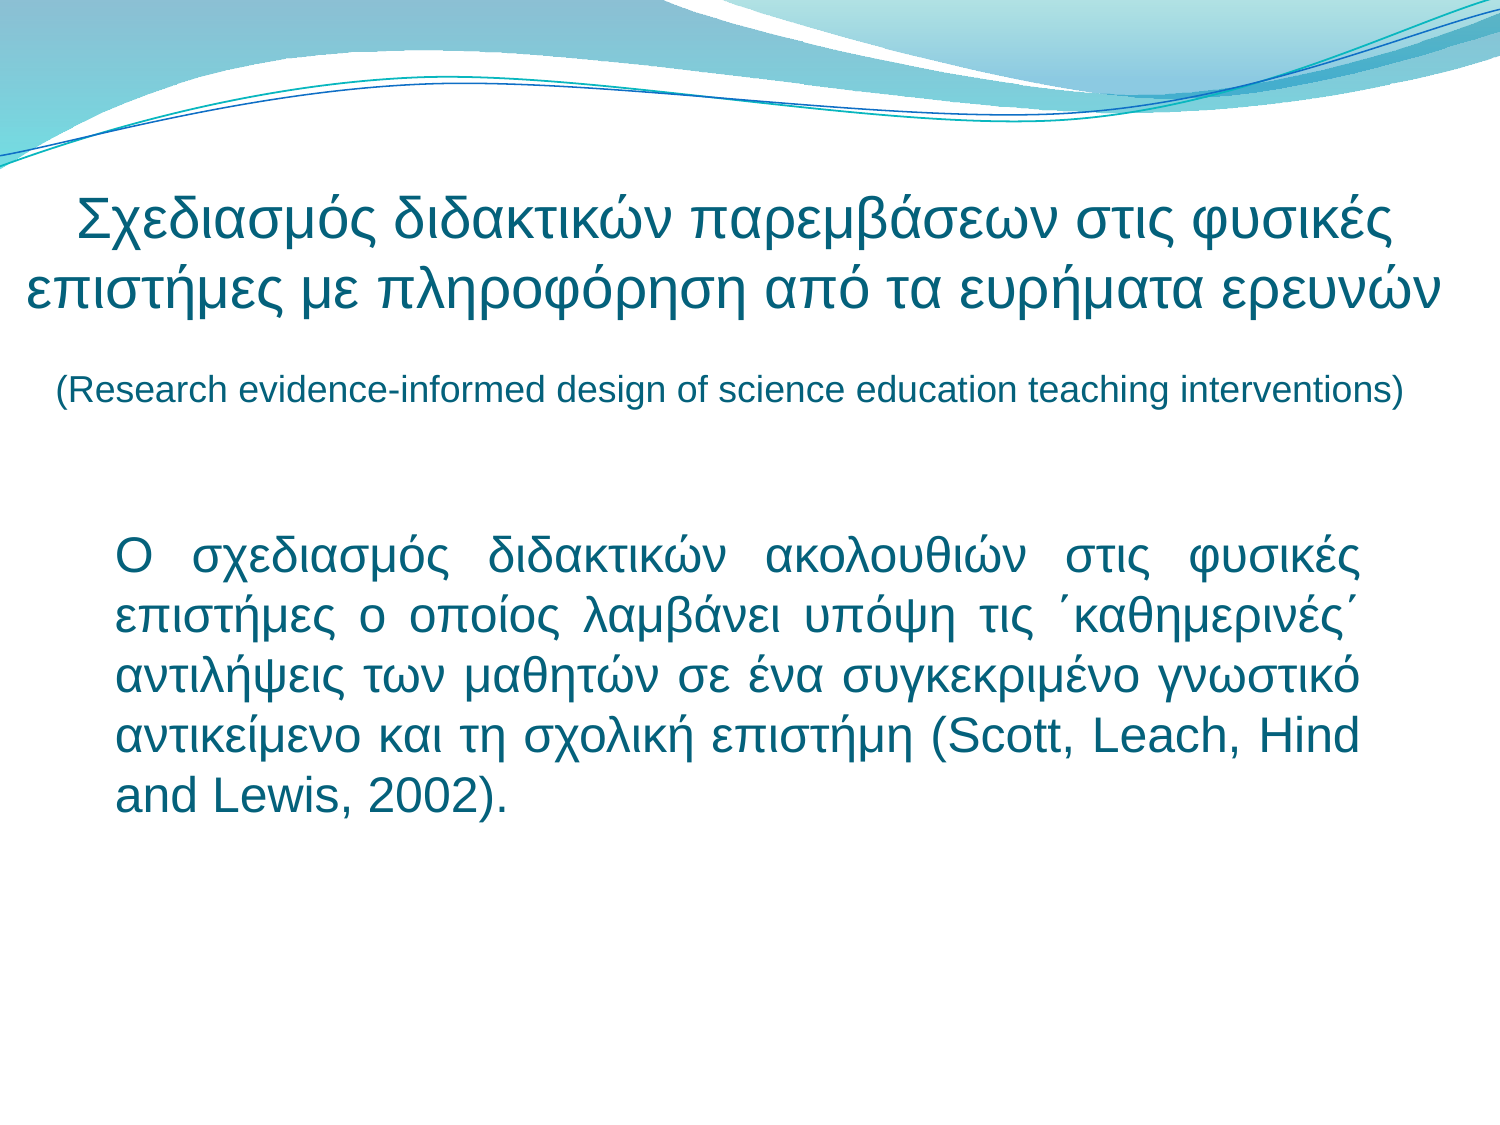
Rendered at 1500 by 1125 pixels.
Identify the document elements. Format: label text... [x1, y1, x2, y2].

text_box Σχεδιασμός διδακτικών παρεμβάσεων στις φυσικές επιστήμες με πληροφόρηση από τα ευρήματα ερευνών (Research evidence-informed design of science education teaching interventions) [0, 172, 1471, 418]
text_box Ο σχεδιασμός διδακτικών ακολουθιών στις φυσικές επιστήμες ο οποίος λαμβάνει υπόψη τις ΄καθημερινές΄ αντιλήψεις των μαθητών σε ένα συγκεκριμένο γνωστικό αντικείμενο και τη σχολική επιστήμη (Scott, Leach, Hind and Lewis, 2002). [100, 515, 1376, 830]
